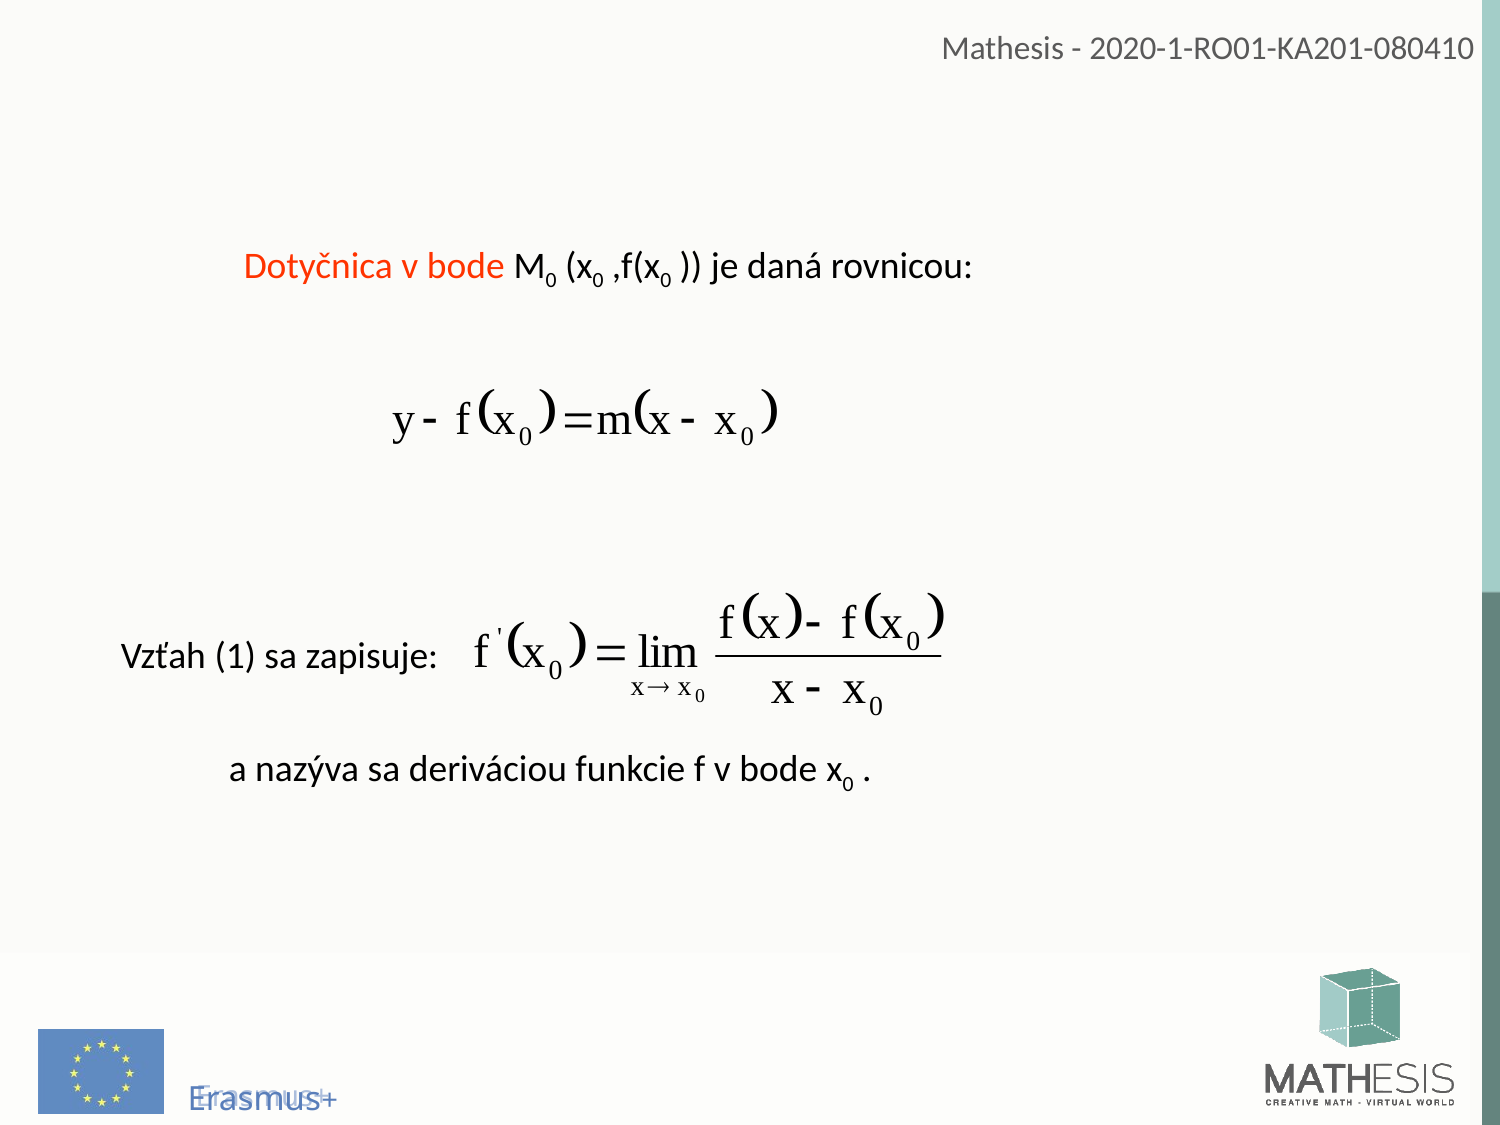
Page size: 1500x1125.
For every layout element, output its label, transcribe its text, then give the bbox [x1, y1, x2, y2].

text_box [466, 592, 952, 727]
text_box Dotyčnica v bode M0 (x0 ,f(x0 )) je daná rovnicou: [229, 233, 989, 300]
text_box Vzťah (1) sa zapisuje: [106, 623, 454, 684]
text_box a nazýva sa deriváciou funkcie f v bode x0 . [213, 737, 887, 803]
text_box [383, 387, 782, 458]
